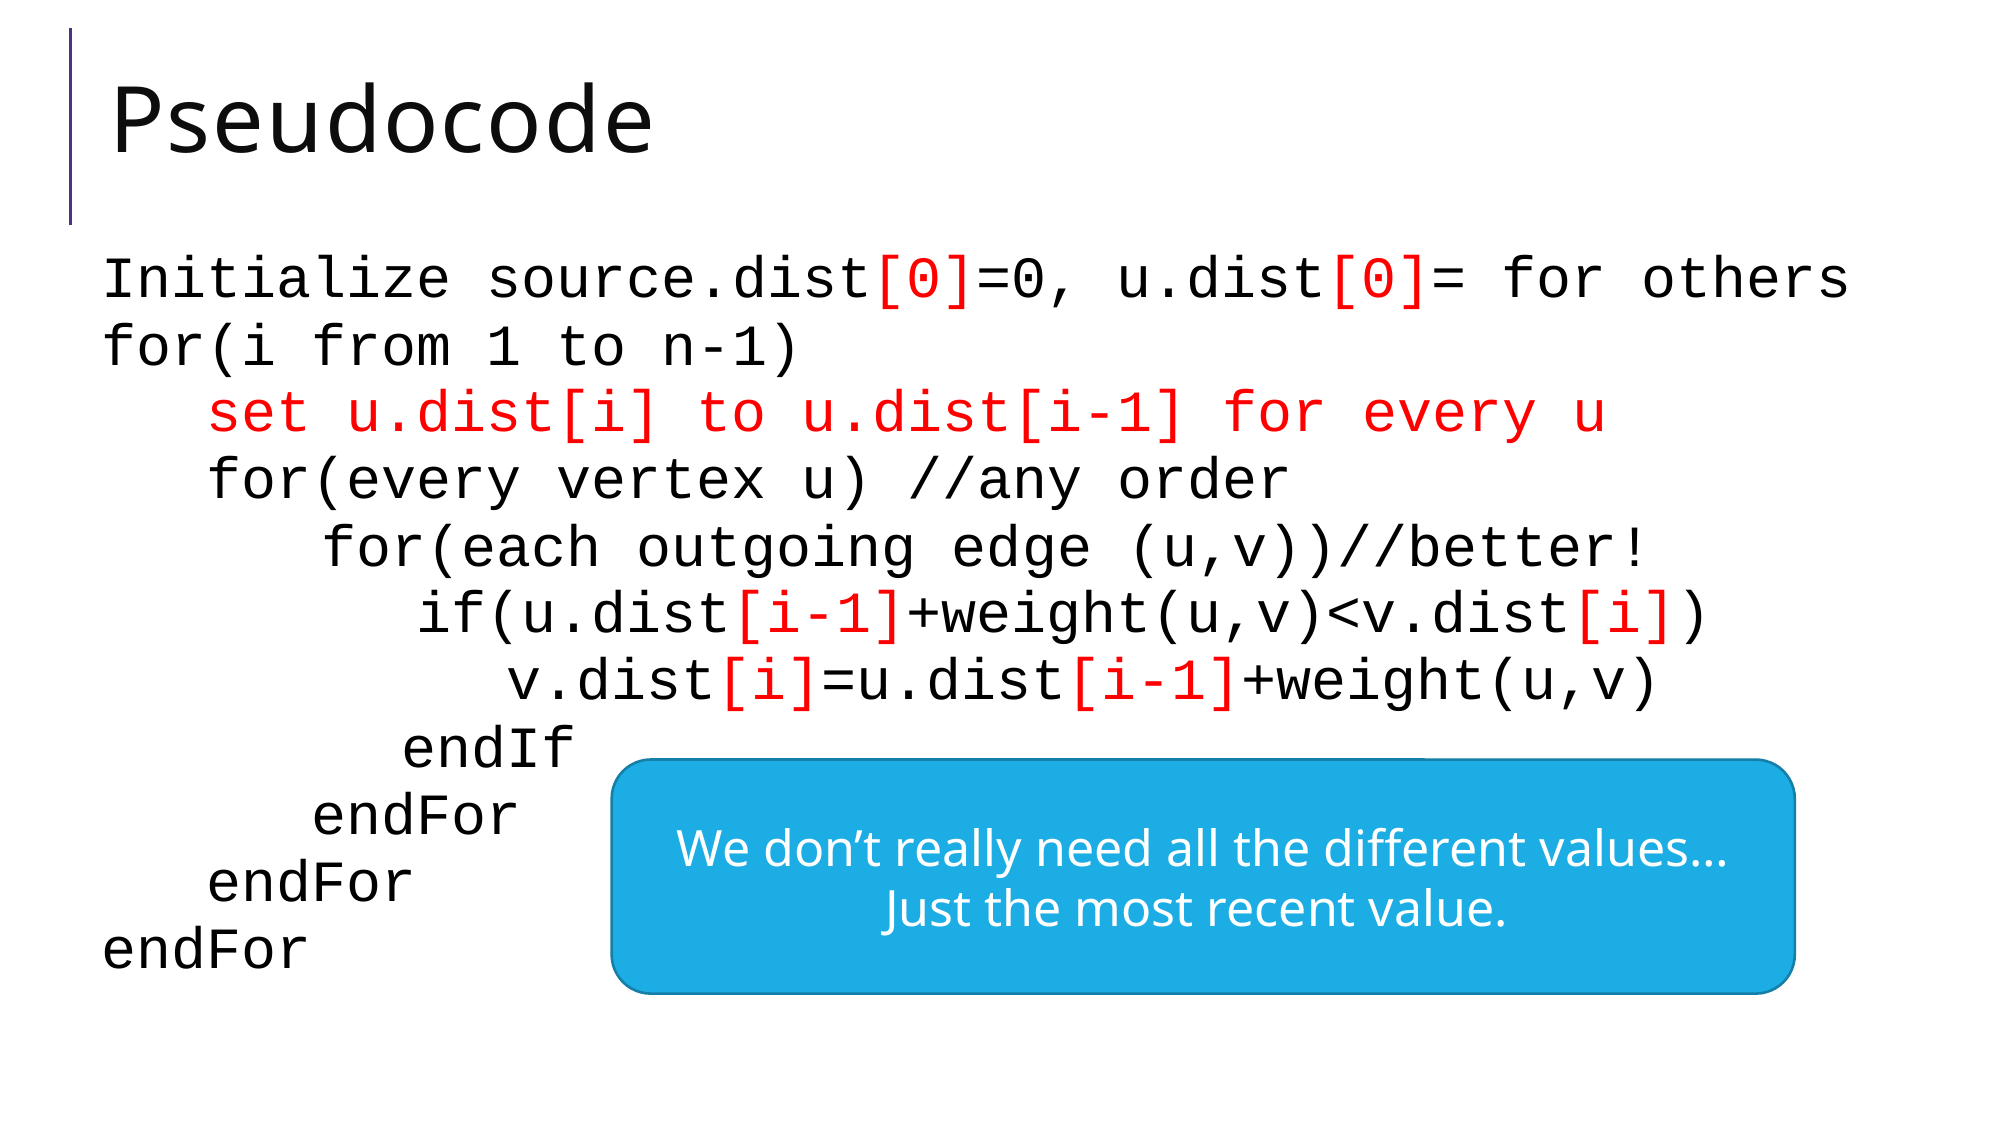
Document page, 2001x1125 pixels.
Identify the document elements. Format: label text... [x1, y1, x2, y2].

text_box We don’t really need all the different values… Just the most recent value. [610, 758, 1797, 995]
title Pseudocode [94, 43, 1930, 210]
